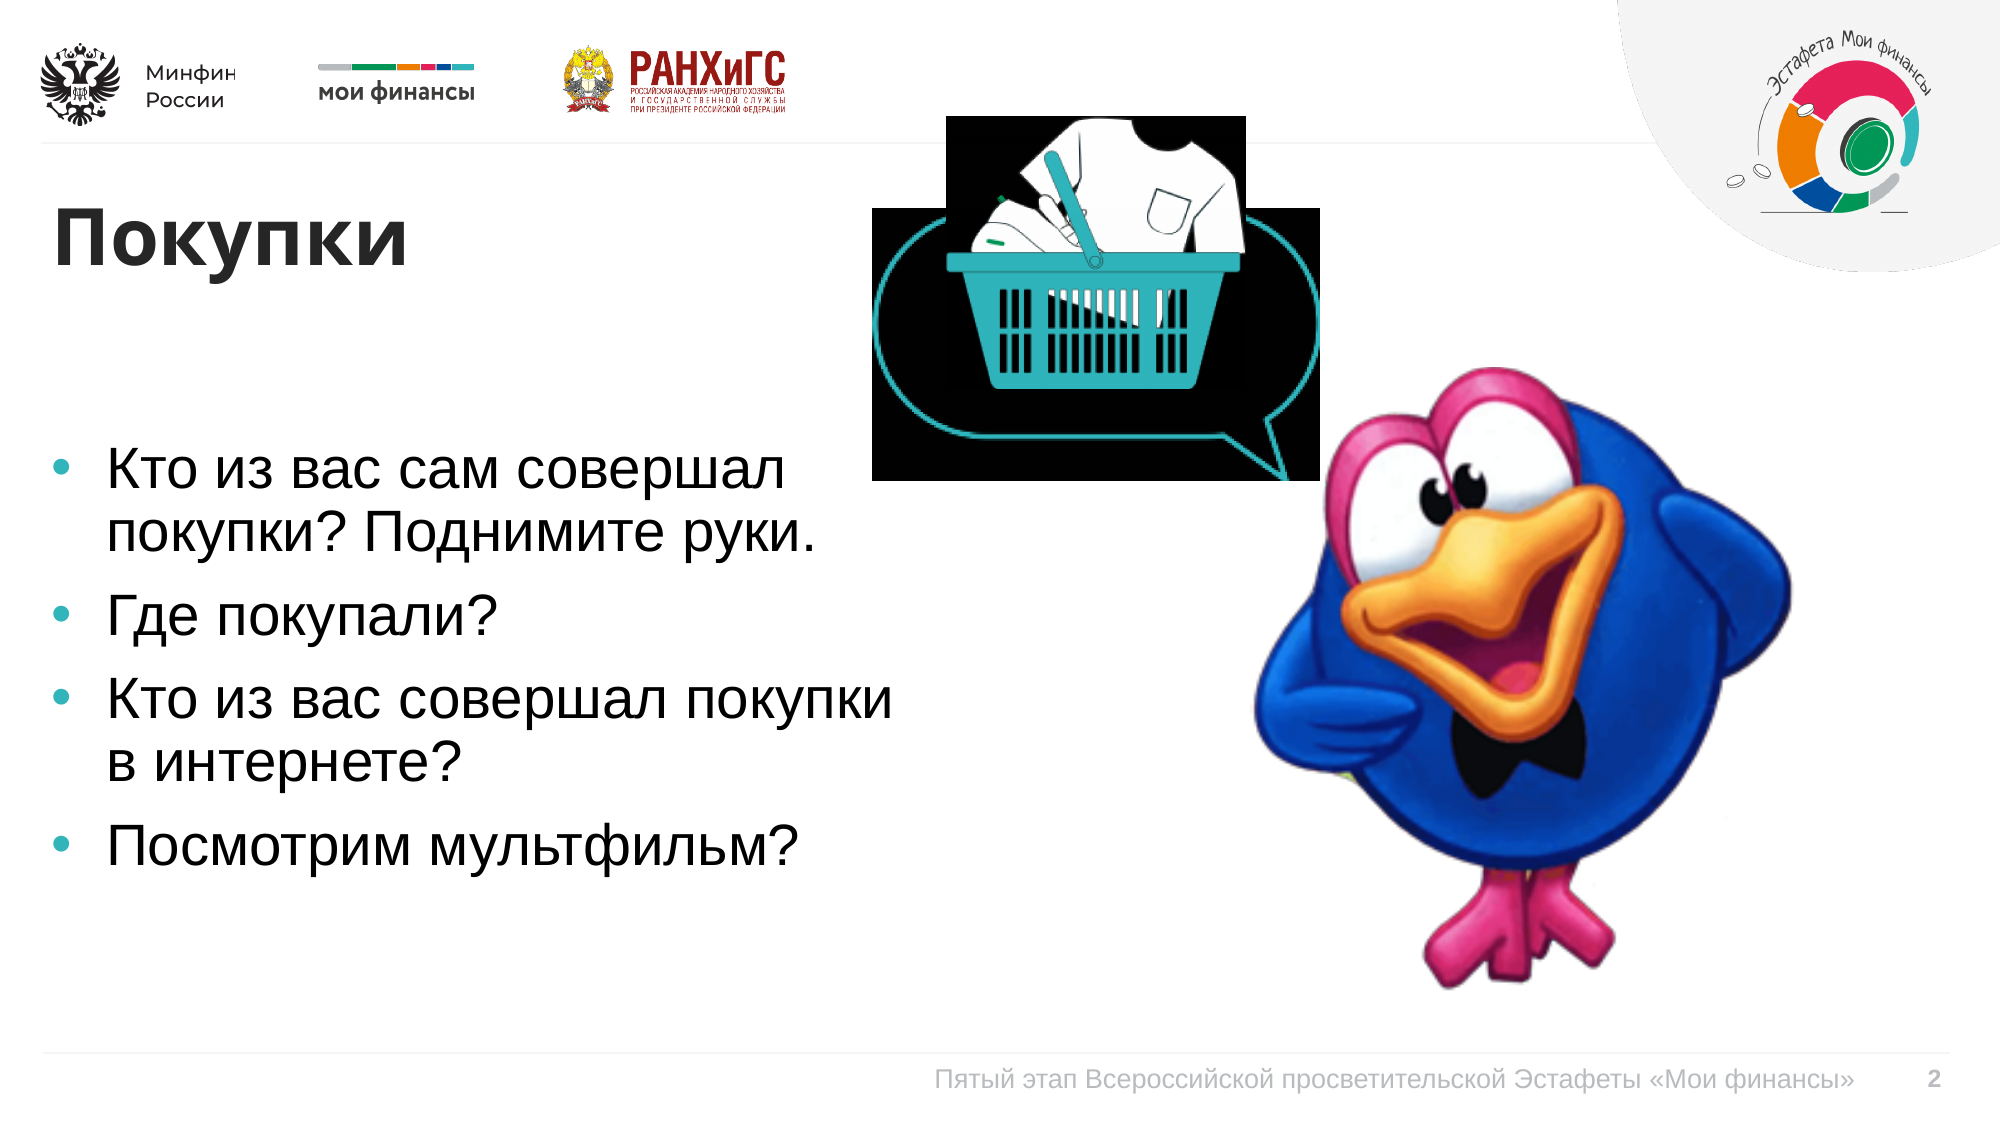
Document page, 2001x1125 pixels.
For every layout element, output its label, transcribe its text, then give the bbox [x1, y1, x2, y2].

title Покупки [51, 196, 606, 309]
picture [1617, 0, 2000, 272]
picture [562, 45, 785, 114]
picture [40, 43, 235, 126]
picture [318, 64, 474, 104]
picture [872, 116, 1807, 993]
text_box Кто из вас сам совершал покупки? Поднимите руки. Где покупали? Кто из вас совершал покупки в интернете? Посмотрим мультфильм? [51, 438, 1000, 953]
